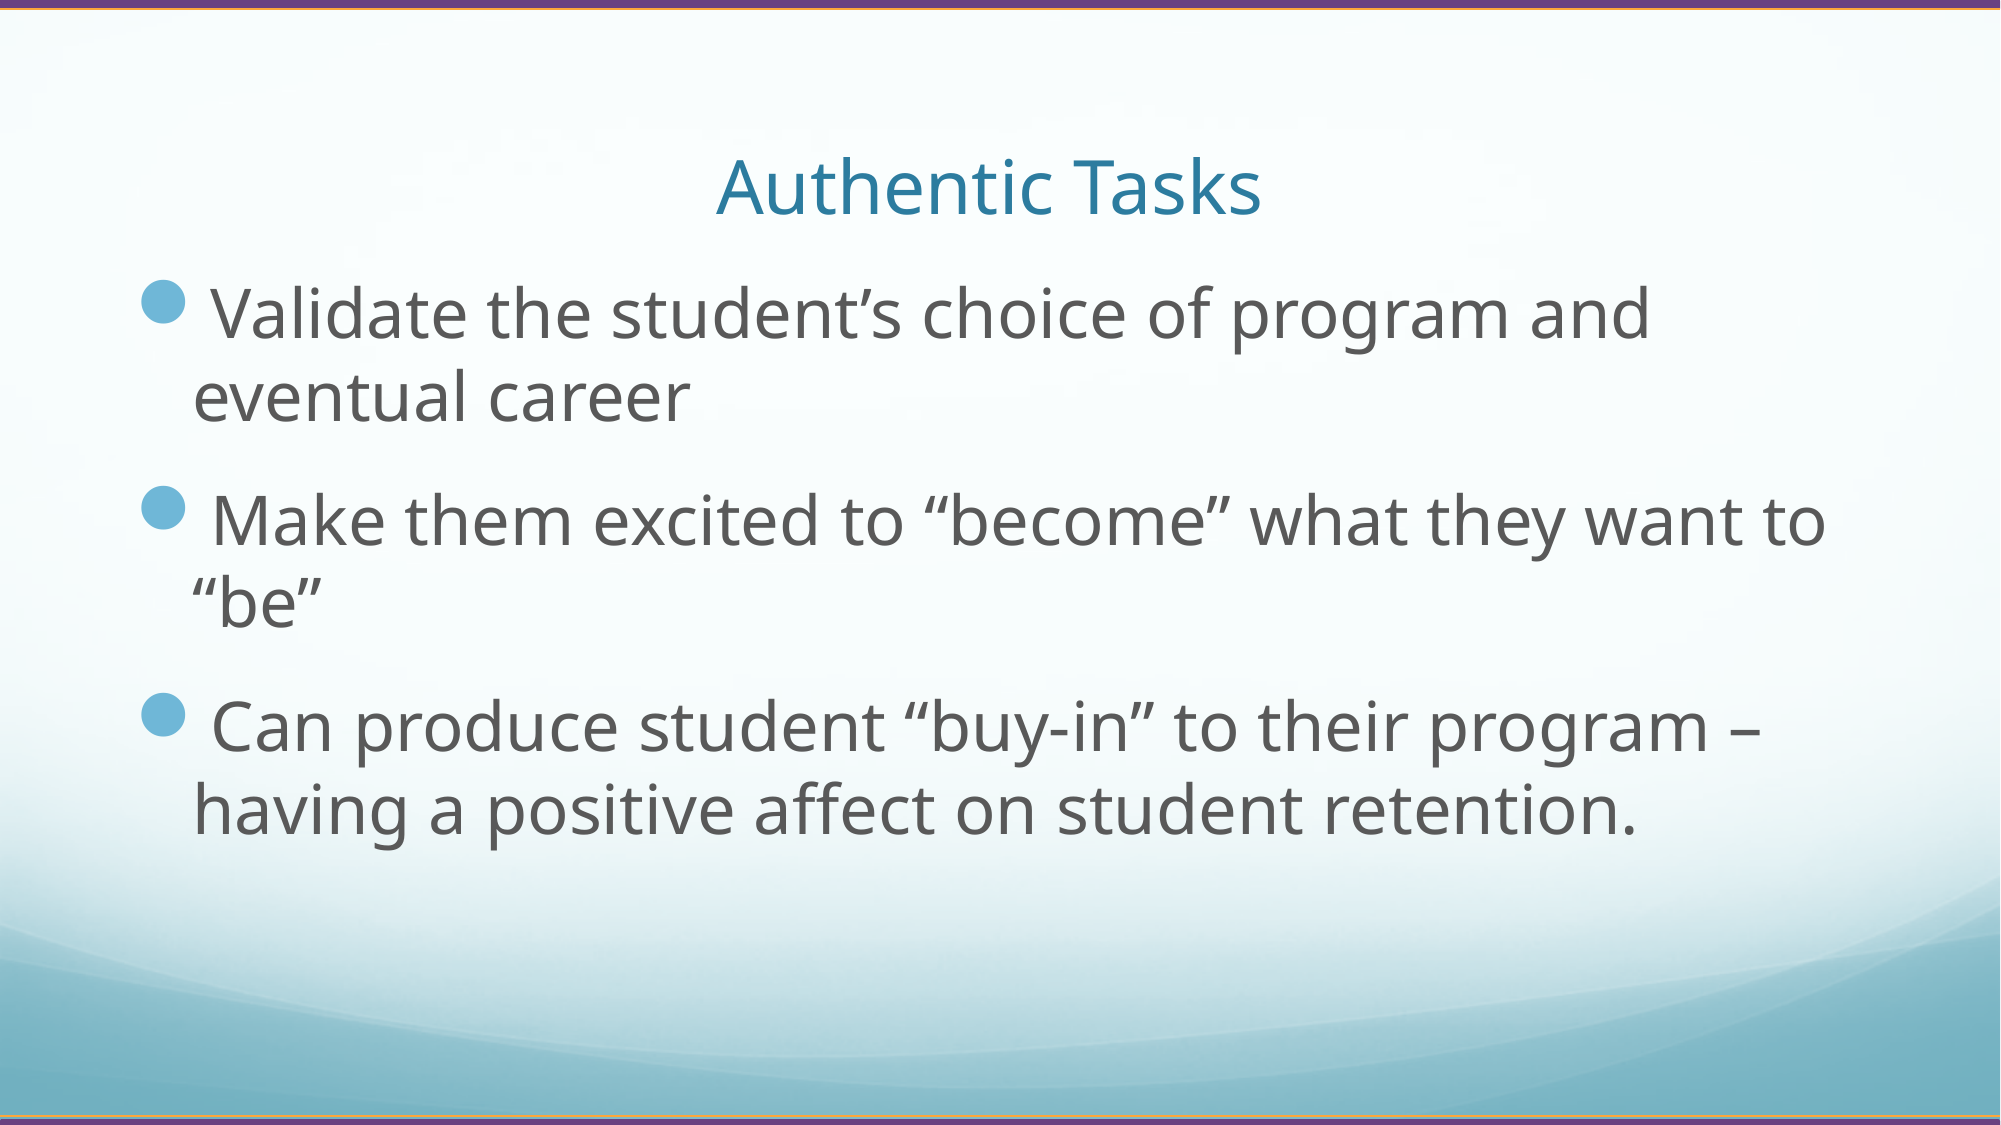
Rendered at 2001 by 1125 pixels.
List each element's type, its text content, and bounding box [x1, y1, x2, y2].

title Authentic Tasks [120, 17, 1880, 237]
list Validate the student’s choice of program and eventual career Make them excited to “become” what they want to “be” Can produce student “buy-in” to their program – having a positive affect on student retention. [120, 262, 1880, 975]
